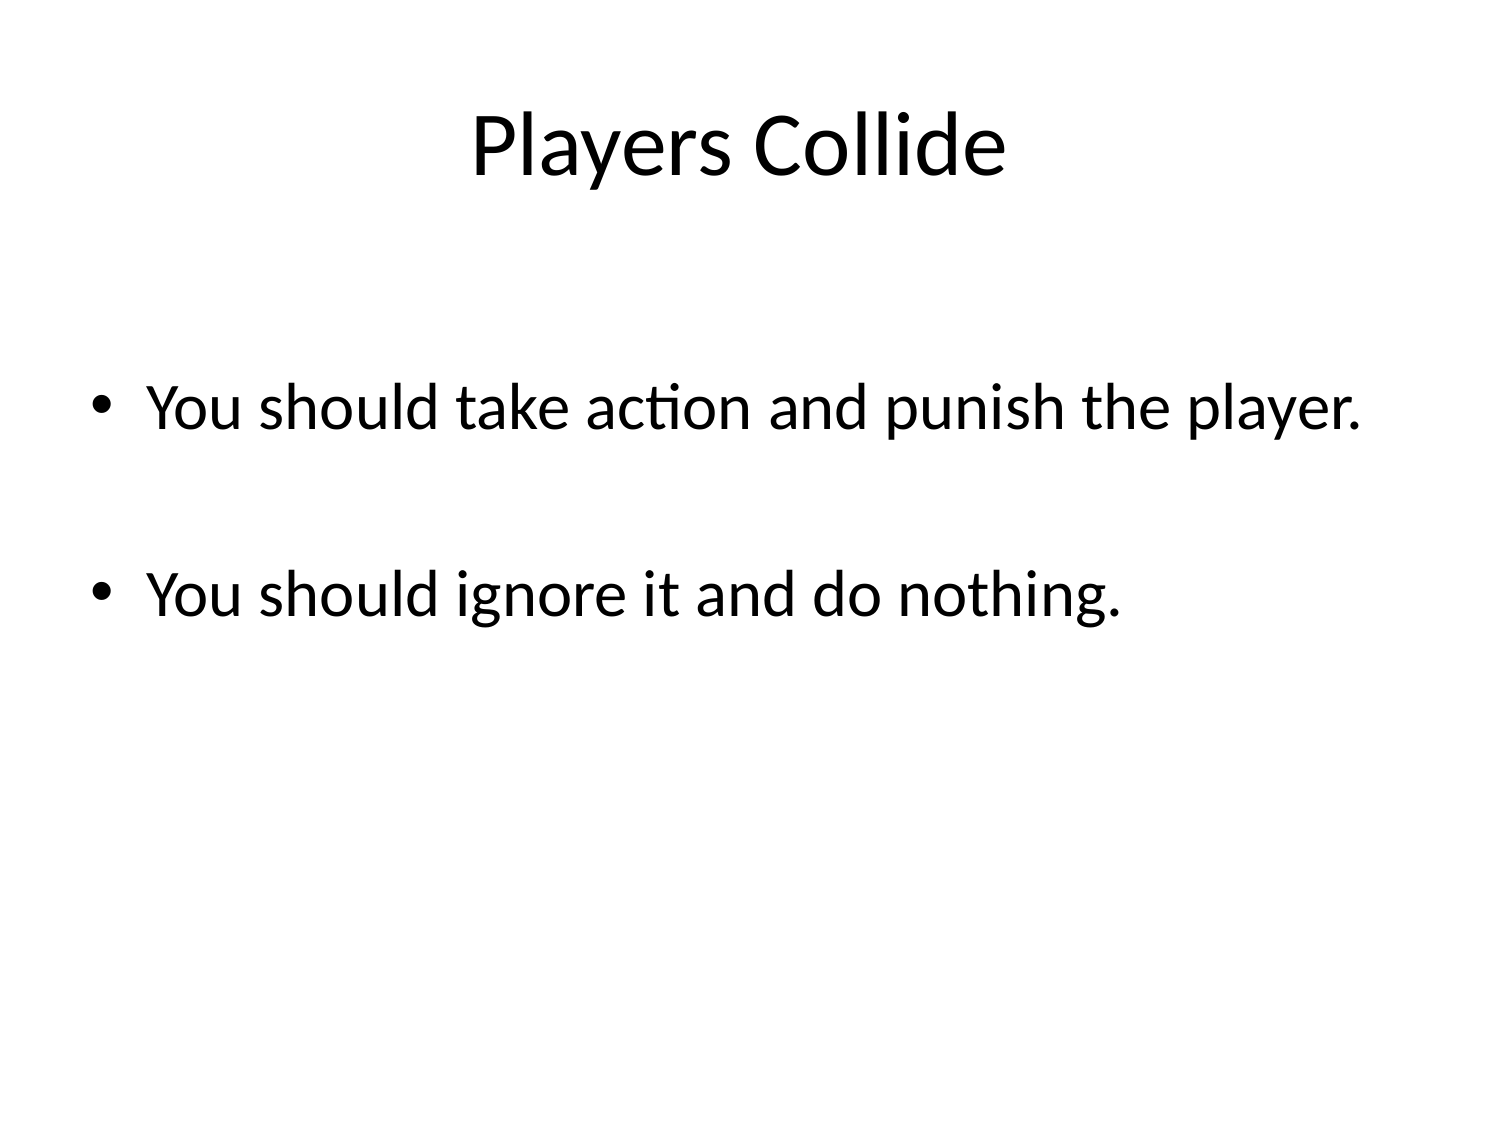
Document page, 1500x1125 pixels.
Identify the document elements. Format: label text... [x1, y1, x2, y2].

list You should take action and punish the player. You should ignore it and do nothing. [75, 262, 1425, 1005]
title Players Collide [75, 45, 1425, 233]
